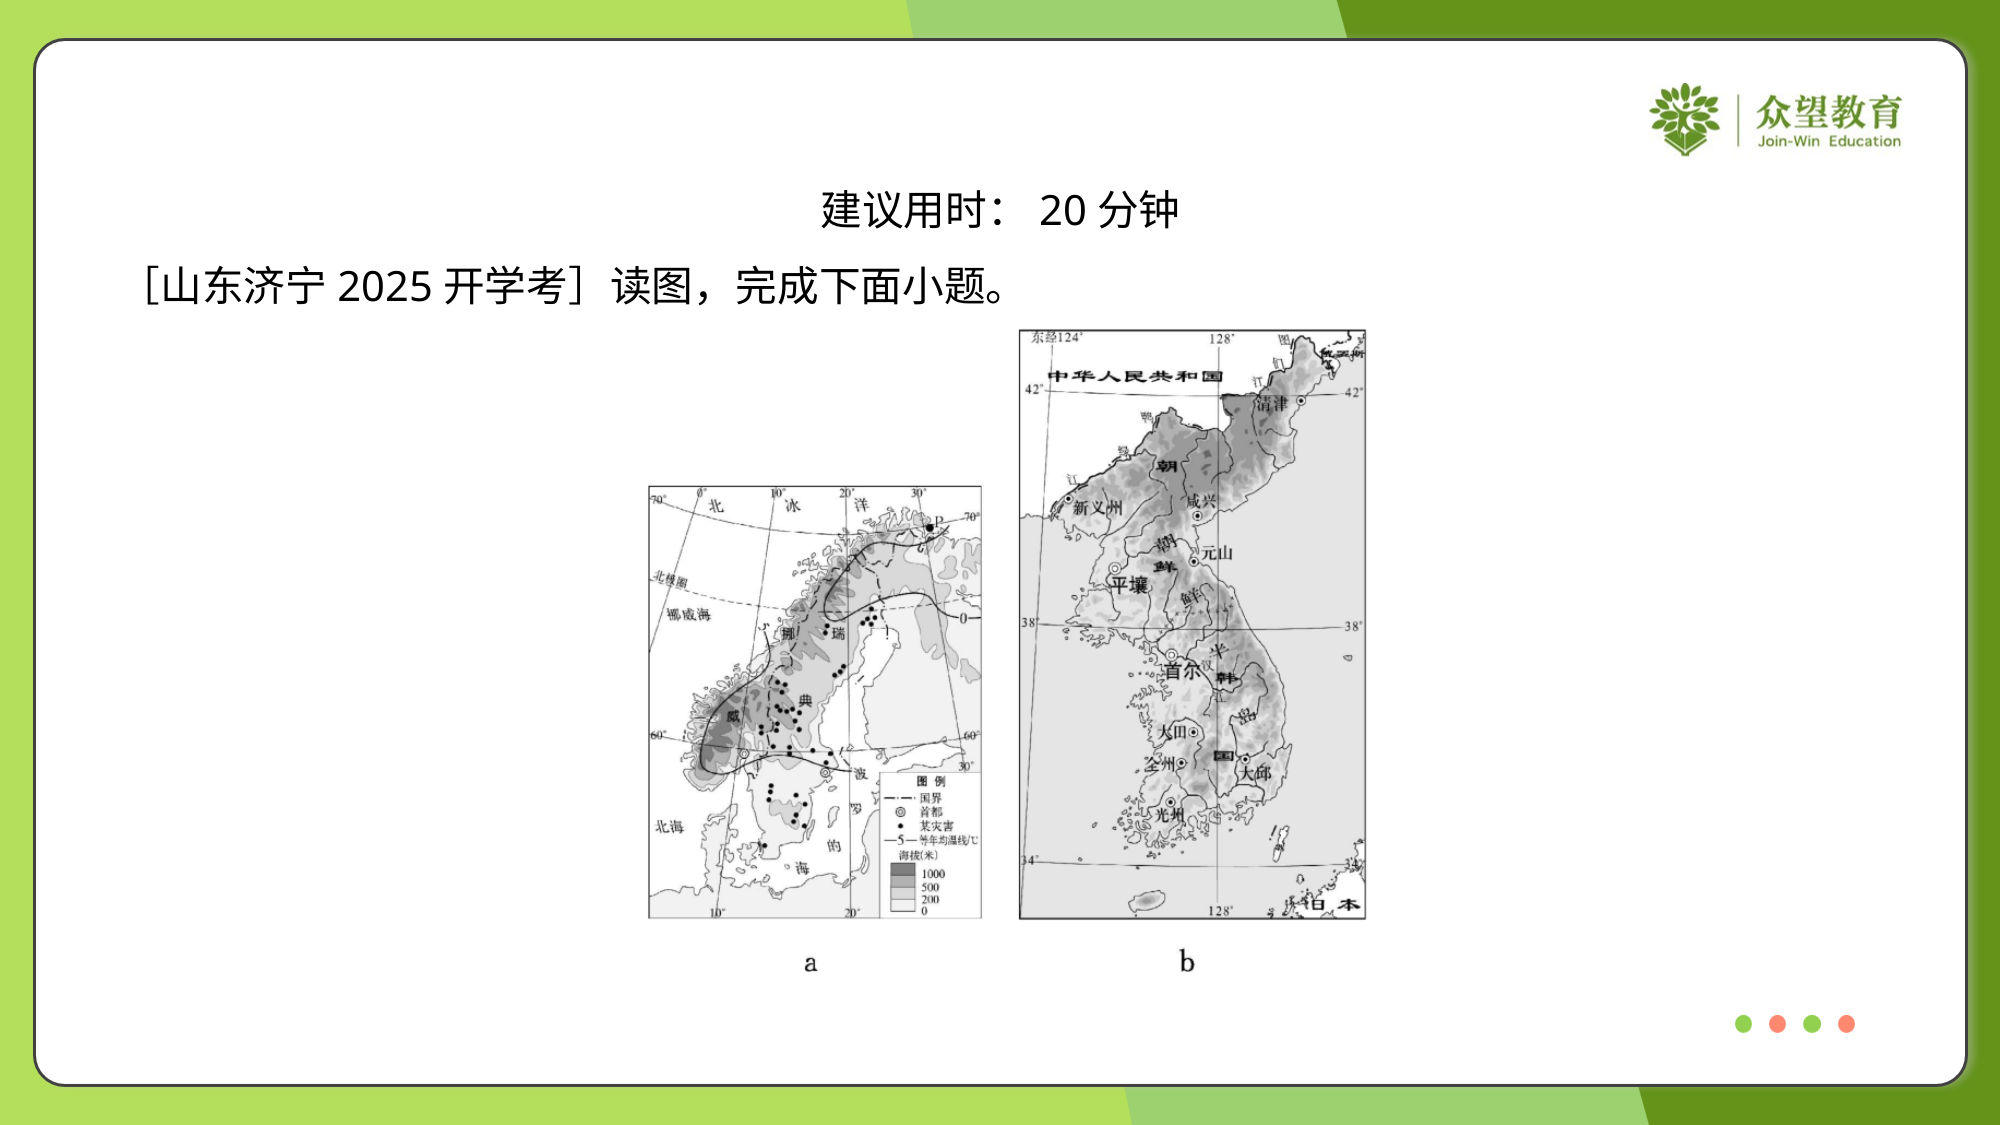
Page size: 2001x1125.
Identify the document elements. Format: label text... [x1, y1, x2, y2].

picture [0, 0, 2000, 1125]
text_box ［山东济宁2025开学考］读图，完成下面小题。 [118, 234, 1883, 302]
text_box 建议用时：20分钟 [118, 158, 1883, 226]
